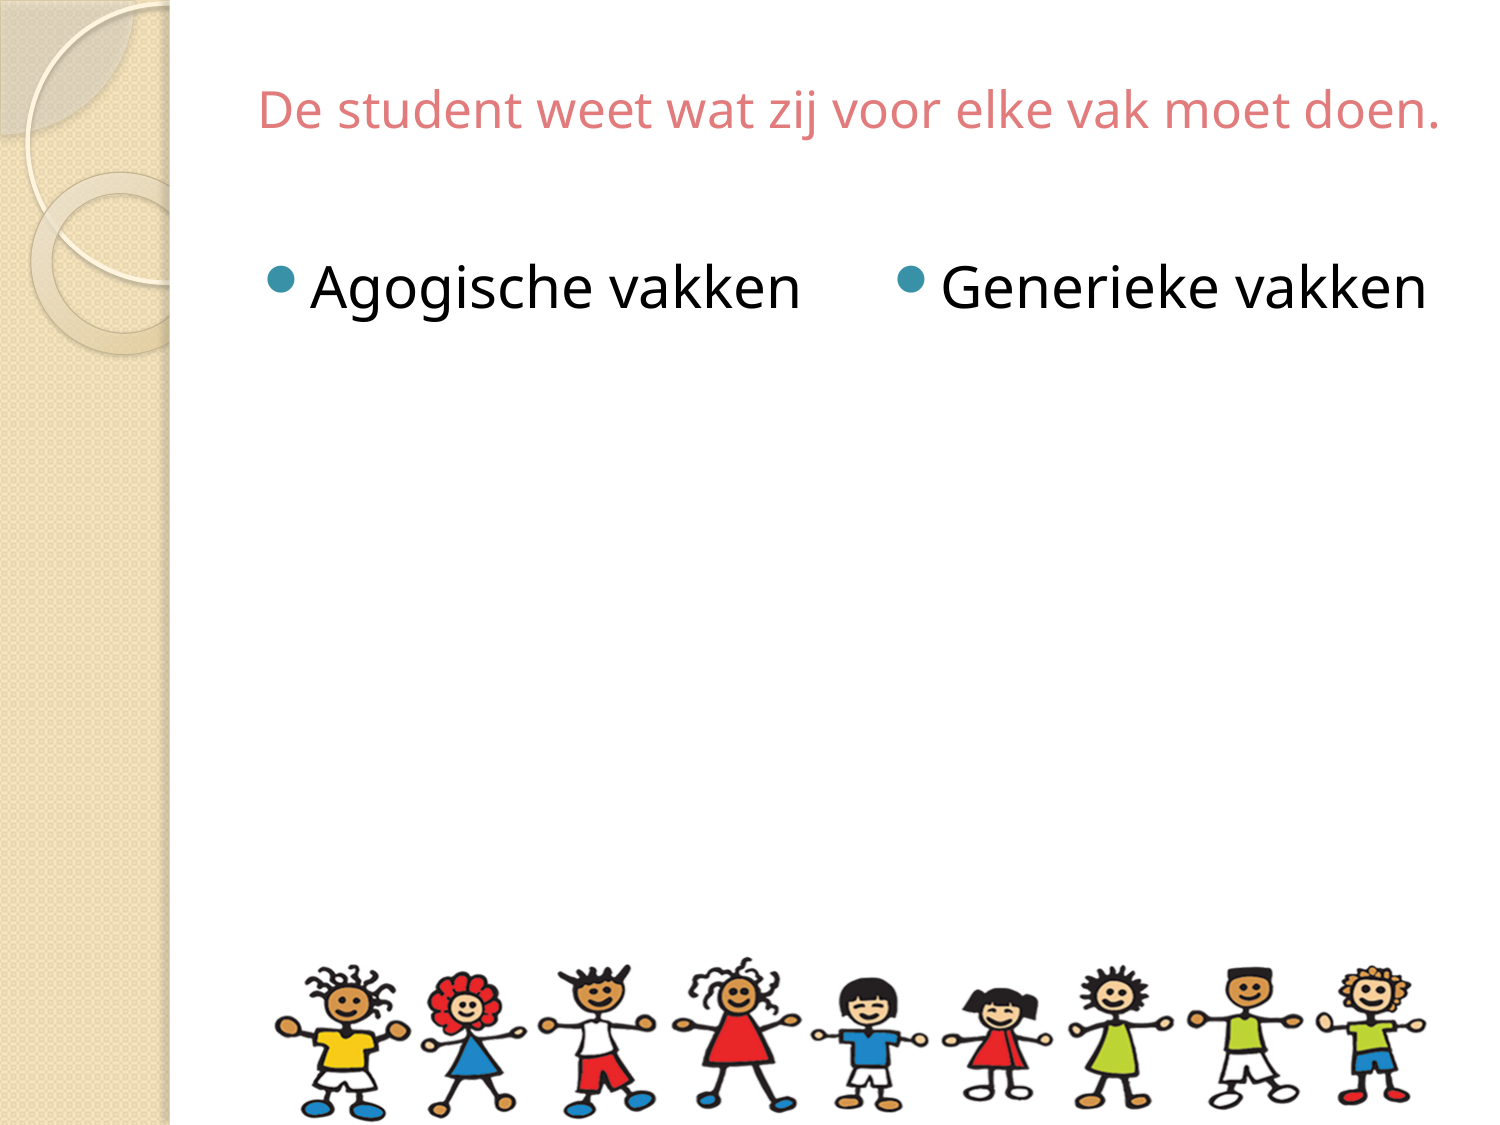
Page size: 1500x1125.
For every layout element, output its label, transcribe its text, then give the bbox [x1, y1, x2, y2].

list Generieke vakken [865, 249, 1466, 1015]
title De student weet wat zij voor elke vak moet doen. [235, 45, 1466, 233]
picture [265, 953, 1441, 1125]
list Agogische vakken [235, 249, 836, 1015]
